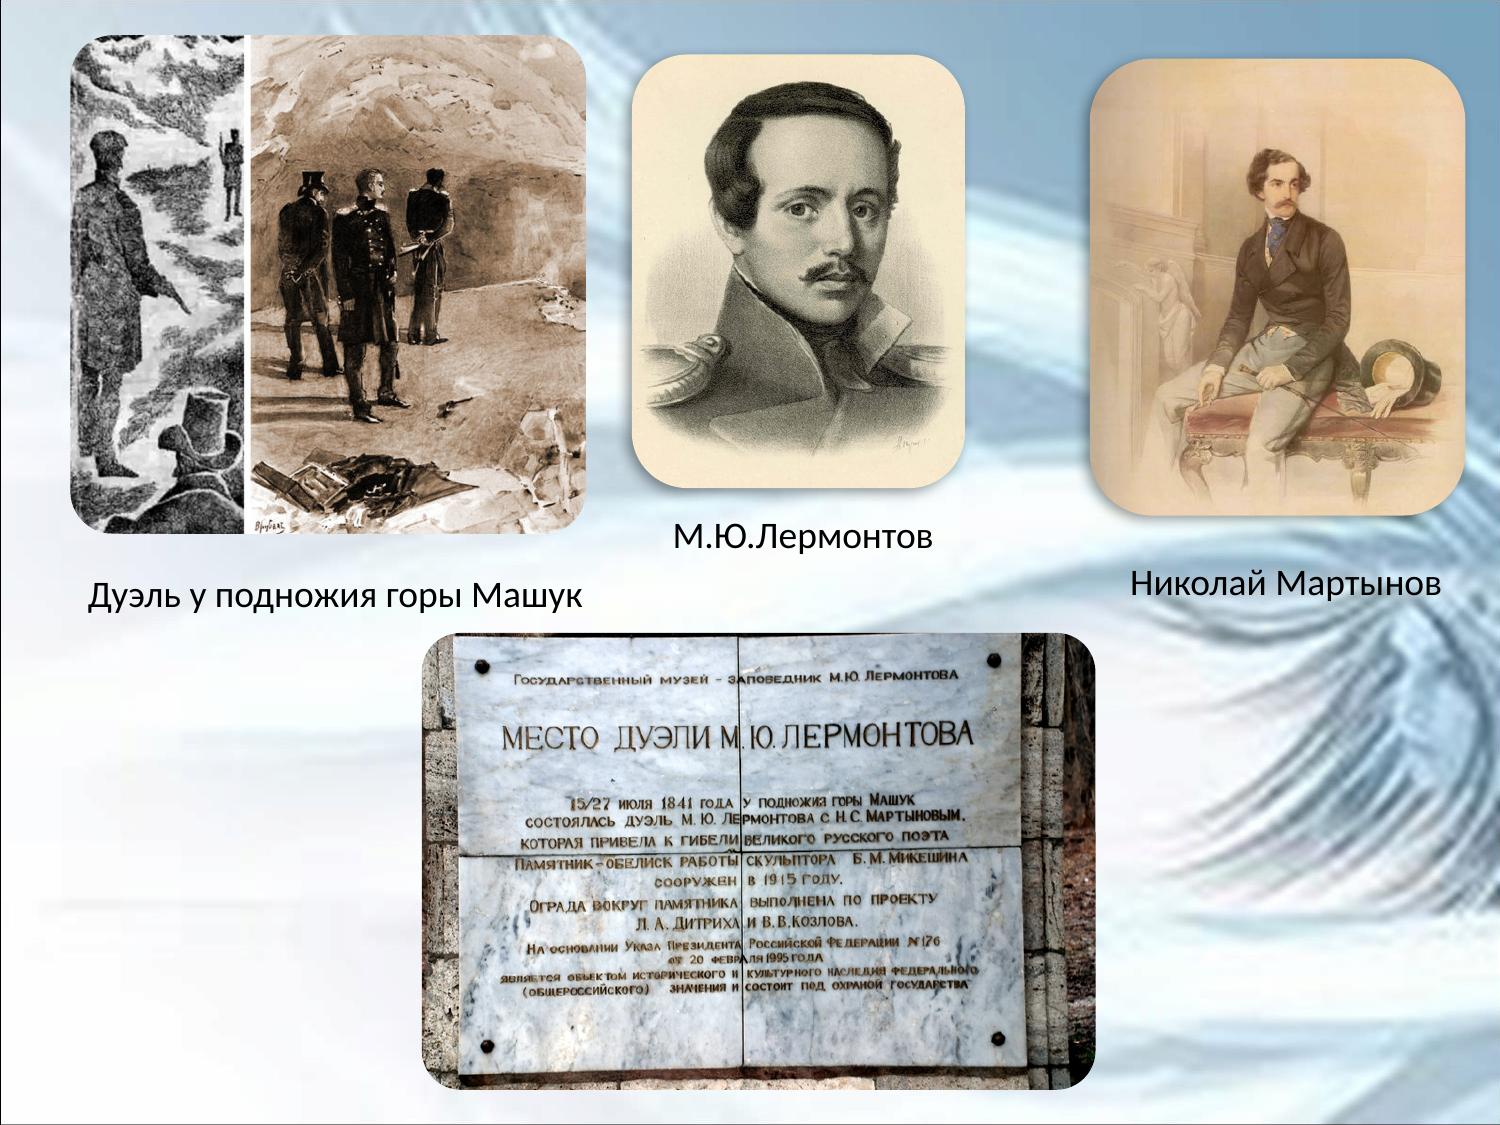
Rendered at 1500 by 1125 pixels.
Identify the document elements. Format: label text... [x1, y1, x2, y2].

text_box Николай Мартынов [1115, 550, 1458, 611]
picture [0, 0, 1500, 1125]
text_box Дуэль у подножия горы Машук [73, 562, 599, 623]
text_box М.Ю.Лермонтов [657, 503, 950, 564]
